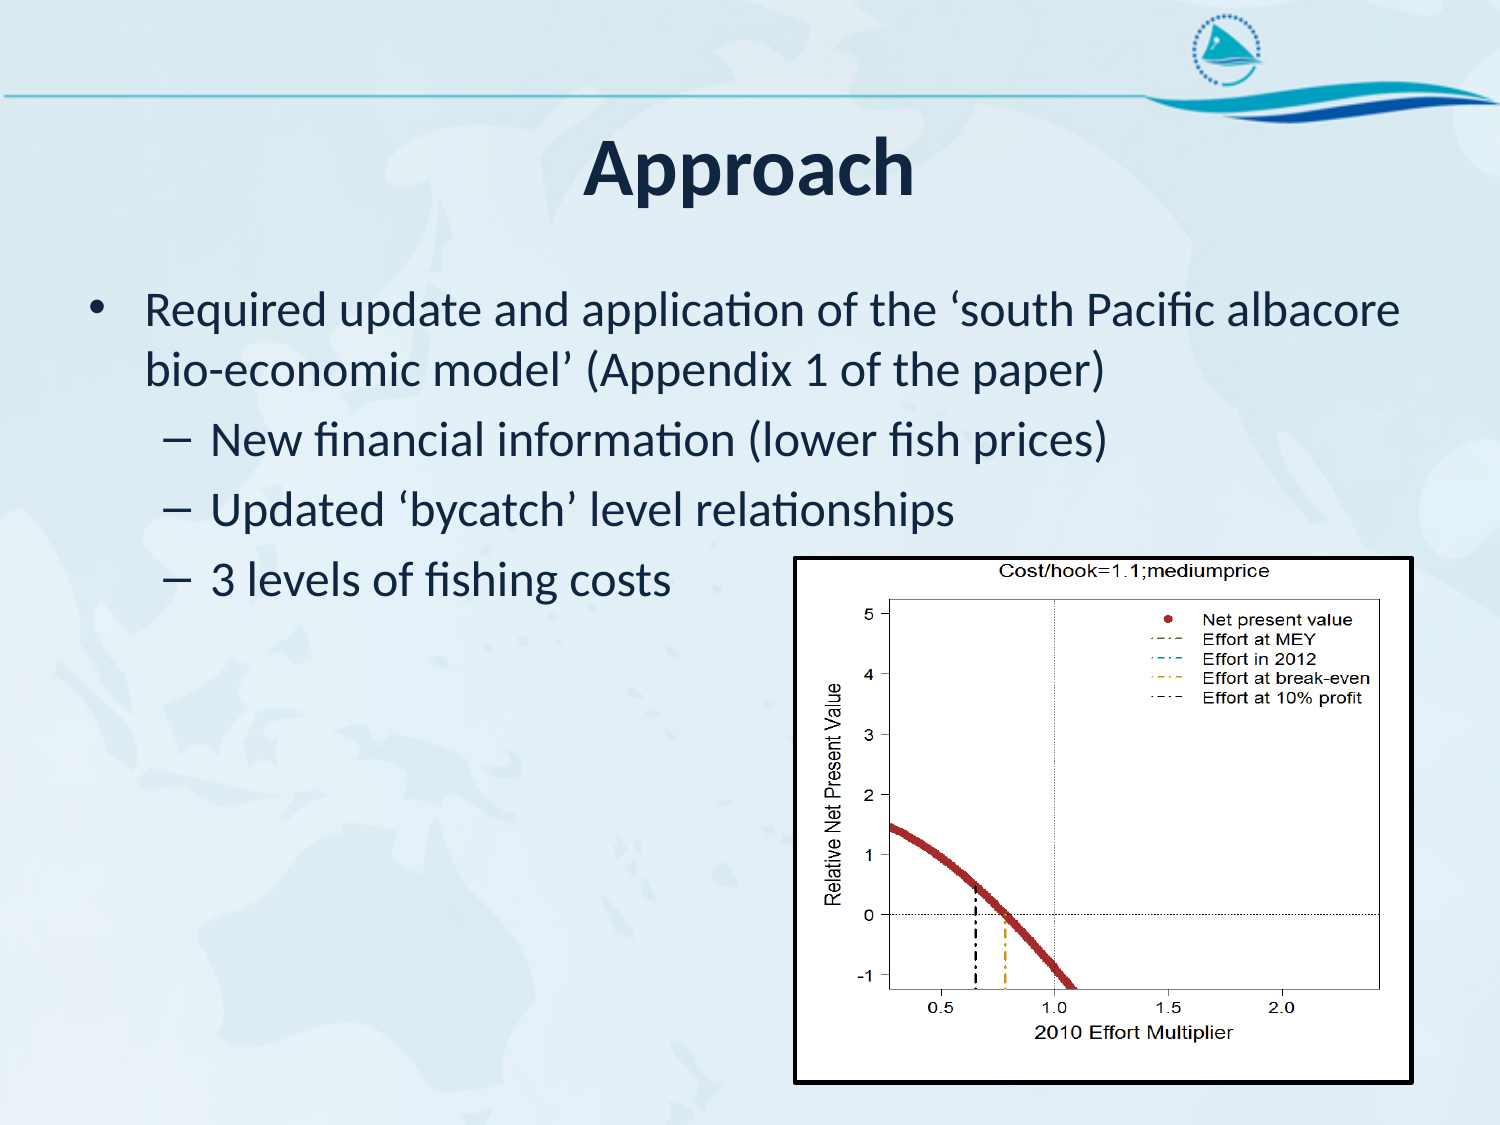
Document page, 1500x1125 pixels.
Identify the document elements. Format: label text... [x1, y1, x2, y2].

picture [0, 0, 1500, 1125]
title Approach [74, 67, 1426, 256]
list Required update and application of the ‘south Pacific albacore bio-economic model’ (Appendix 1 of the paper) New financial information (lower fish prices) Updated ‘bycatch’ level relationships 3 levels of fishing costs [73, 268, 1424, 1081]
